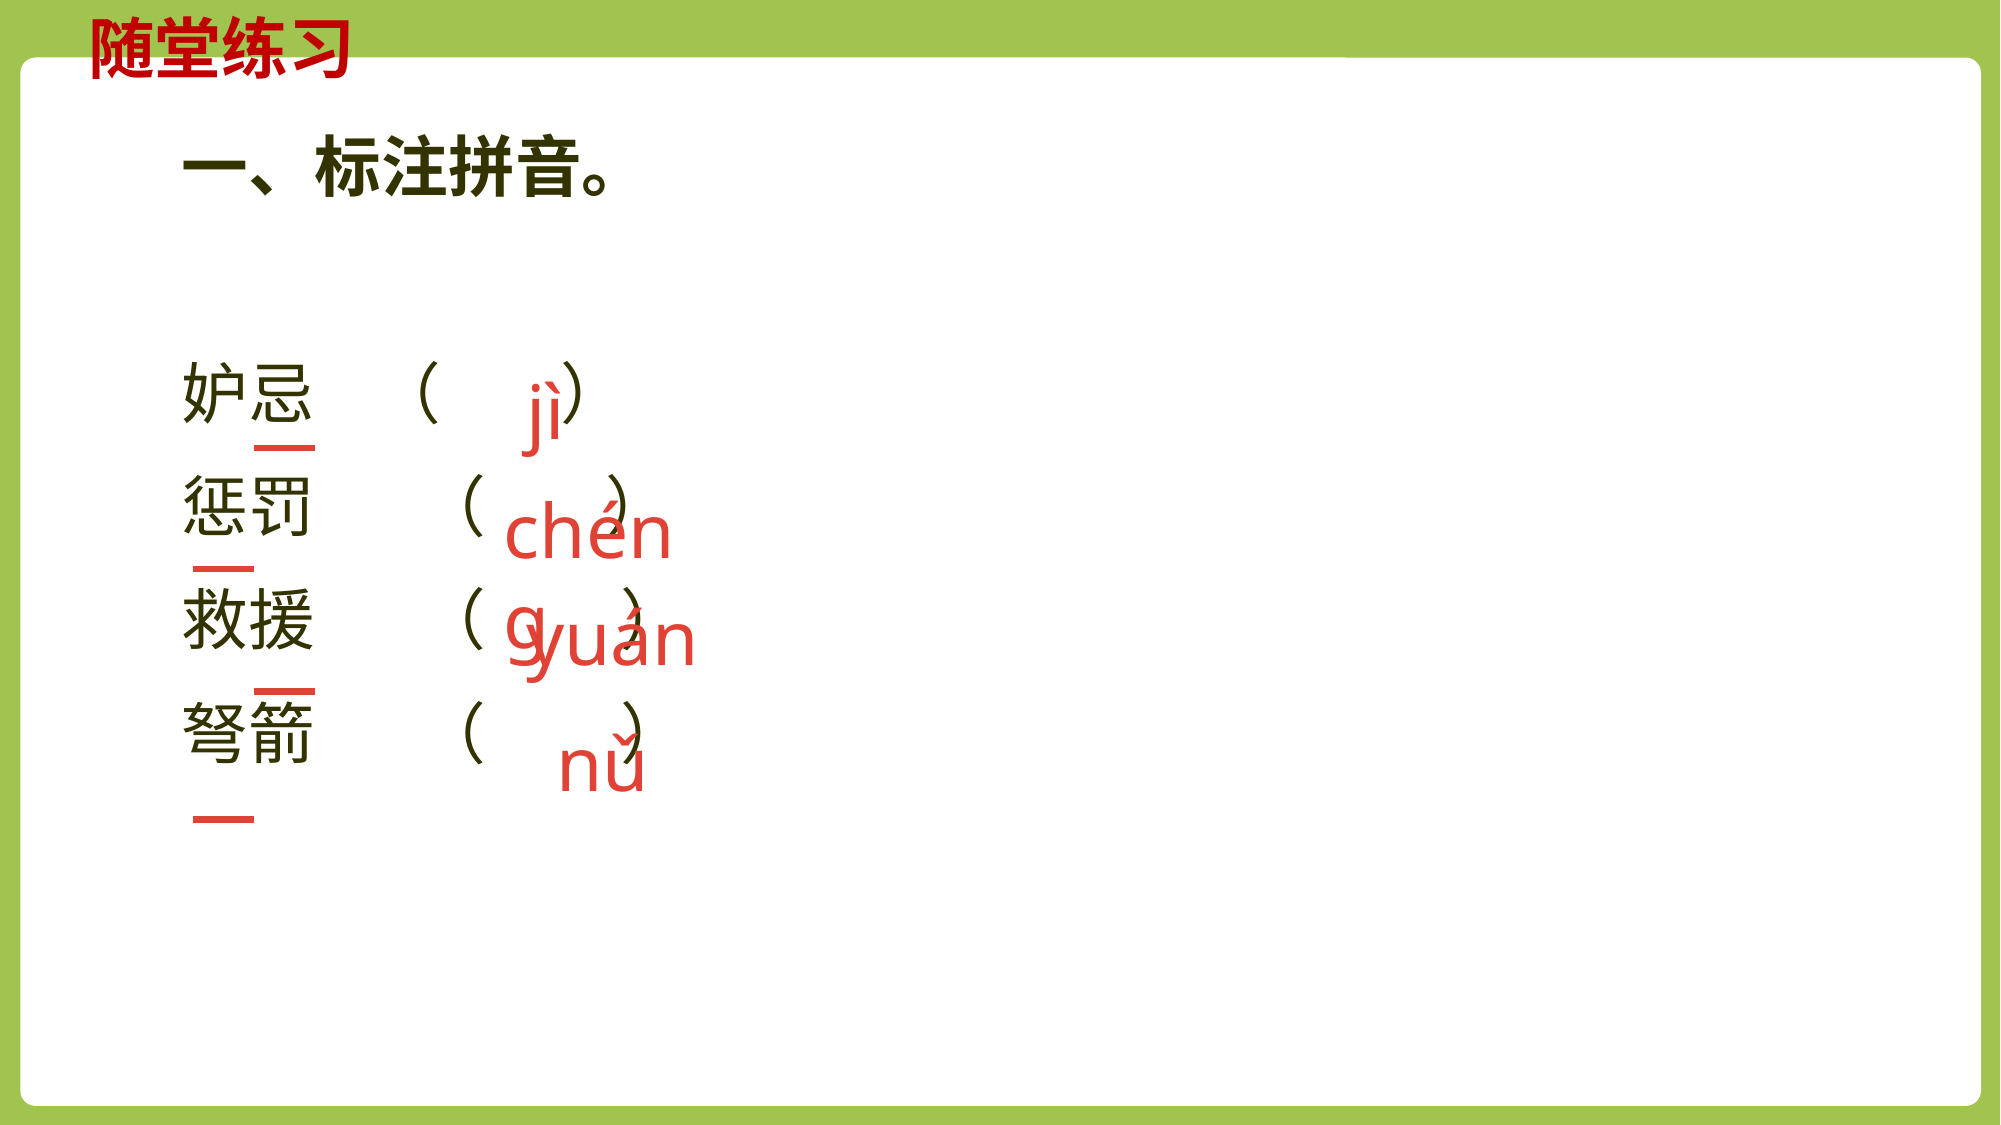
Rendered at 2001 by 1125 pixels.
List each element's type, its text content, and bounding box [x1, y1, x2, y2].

text_box yuán [511, 583, 786, 688]
text_box 一、标注拼音。 妒忌 （ ） 惩罚 （ ） 救援 （ ） 弩箭 （ ） [166, 117, 1533, 779]
text_box jì [511, 356, 776, 462]
text_box chéng [488, 476, 709, 672]
text_box nǔ [542, 709, 952, 815]
text_box 随堂练习 [73, 0, 450, 95]
